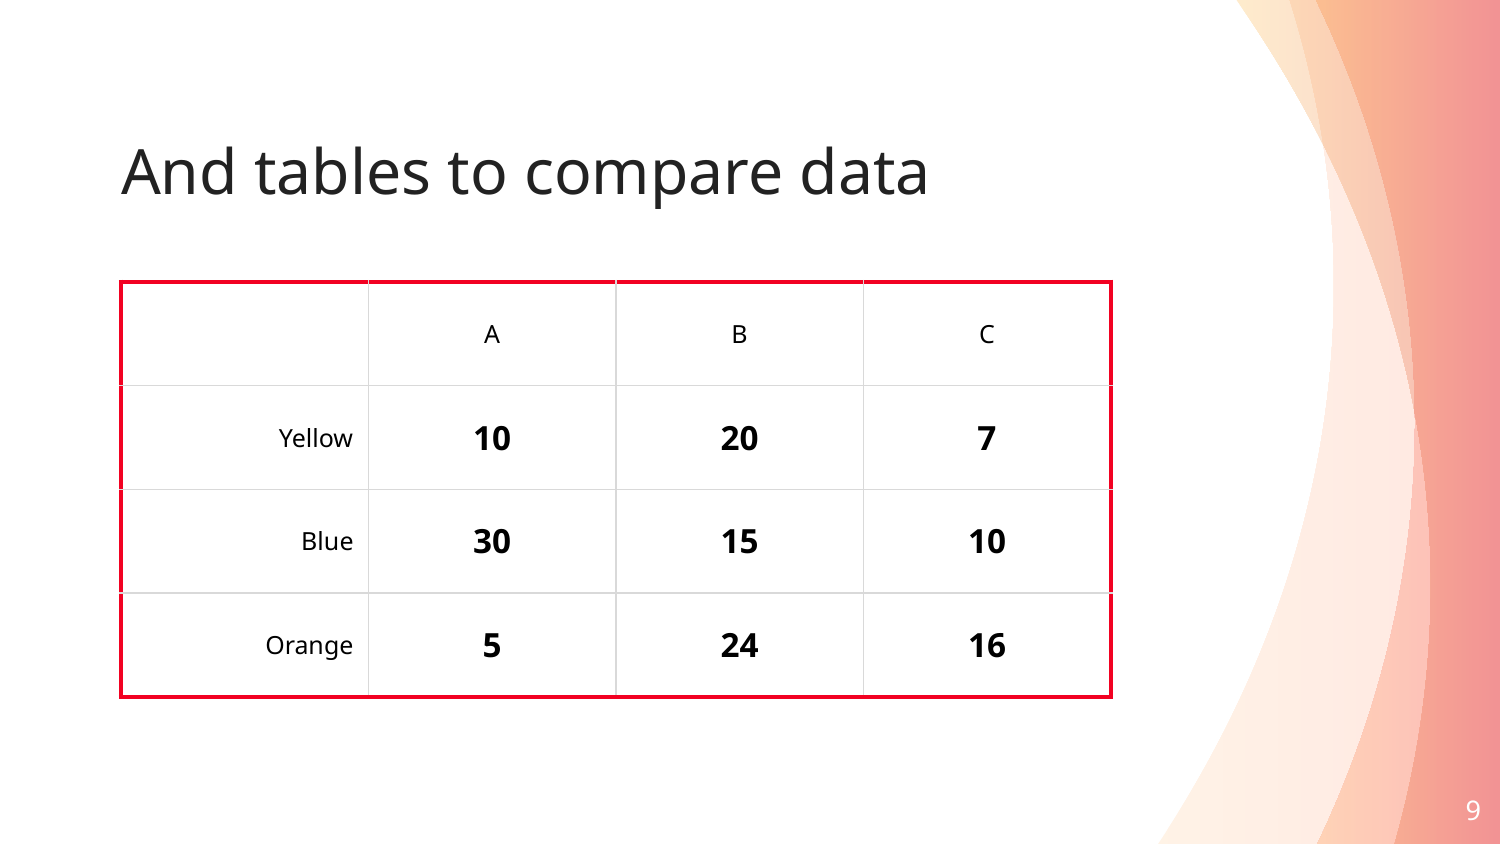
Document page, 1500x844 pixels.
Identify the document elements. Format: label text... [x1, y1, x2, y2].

table_cell 15 [617, 490, 863, 592]
table_header A [369, 284, 615, 385]
table_cell 20 [617, 386, 863, 489]
table_cell 7 [864, 386, 1109, 489]
table_header [123, 284, 368, 385]
table_cell Yellow [123, 386, 368, 489]
table_cell 16 [864, 594, 1109, 695]
table_cell 30 [369, 490, 615, 592]
title And tables to compare data [121, 84, 1111, 207]
table_cell 24 [617, 594, 863, 695]
table_cell Orange [123, 594, 368, 695]
slide_number ‹#› [1391, 779, 1482, 844]
table_cell Blue [123, 490, 368, 592]
table_cell 10 [369, 386, 615, 489]
table_cell 10 [864, 490, 1109, 592]
table_header B [617, 284, 863, 385]
table_header C [864, 284, 1109, 385]
table_cell 5 [369, 594, 615, 695]
